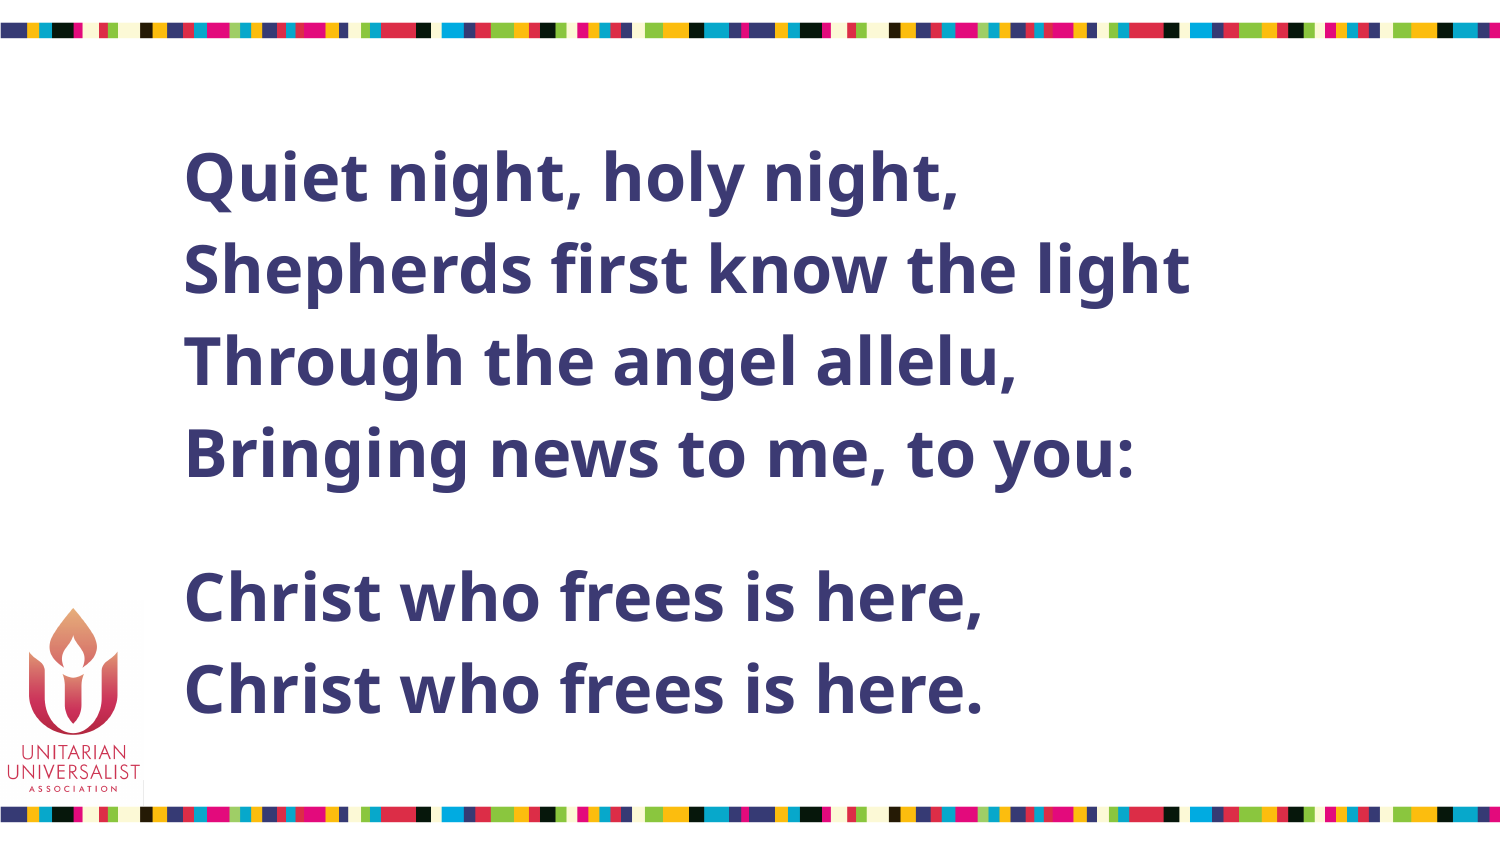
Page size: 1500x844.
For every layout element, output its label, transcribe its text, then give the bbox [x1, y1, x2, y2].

text_box Q​​uiet night, holy night, Shepherds first know the light Through the angel allelu, Bringing news to me, to you: Christ who frees is here, Christ who frees is here. [168, 107, 1421, 742]
picture [0, 22, 1500, 40]
picture [0, 600, 1500, 824]
